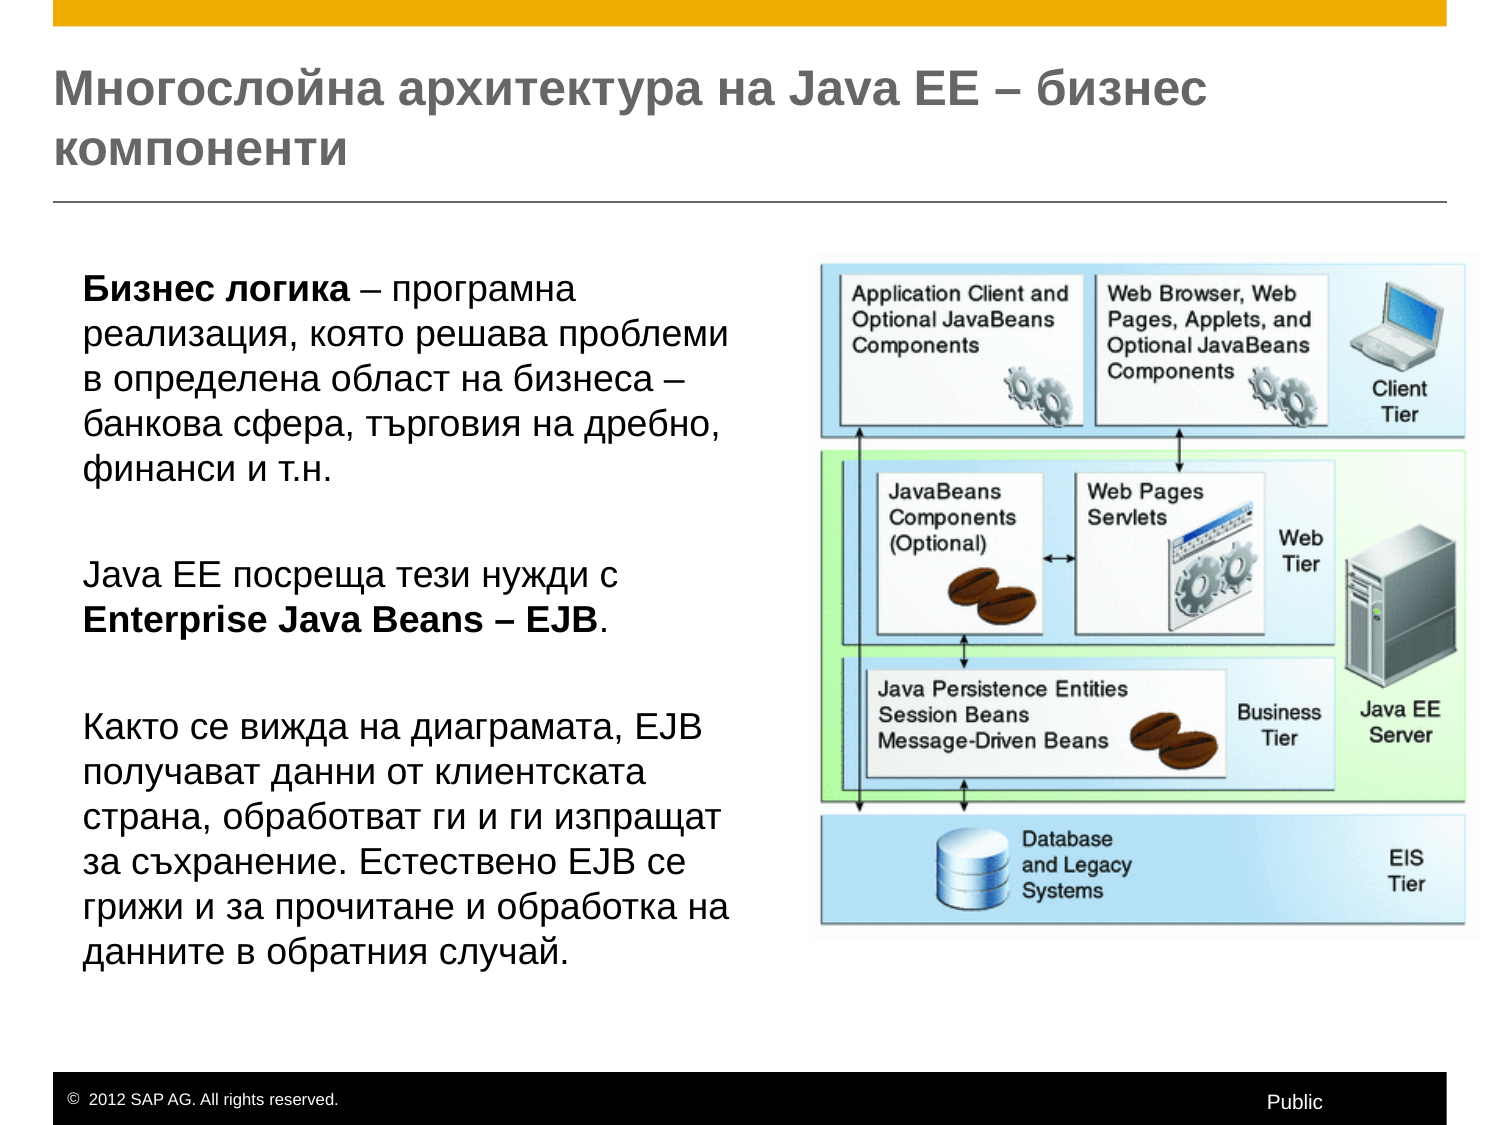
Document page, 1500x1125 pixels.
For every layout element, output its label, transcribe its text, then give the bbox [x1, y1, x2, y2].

list Бизнес логика – програмна реализация, която решава проблеми в определена област на бизнеса – банкова сфера, търговия на дребно, финанси и т.н. Java EE посреща тези нужди с Enterprise Java Beans – EJB. Както се вижда на диаграмата, EJB получават данни от клиентската страна, обработват ги и ги изпращат за съхранение. Естествено EJB се грижи и за прочитане и обработка на данните в обратния случай. [53, 263, 759, 998]
title Многослойна архитектура на Jаva EE – бизнес компоненти [53, 53, 1447, 178]
picture [810, 253, 1480, 940]
